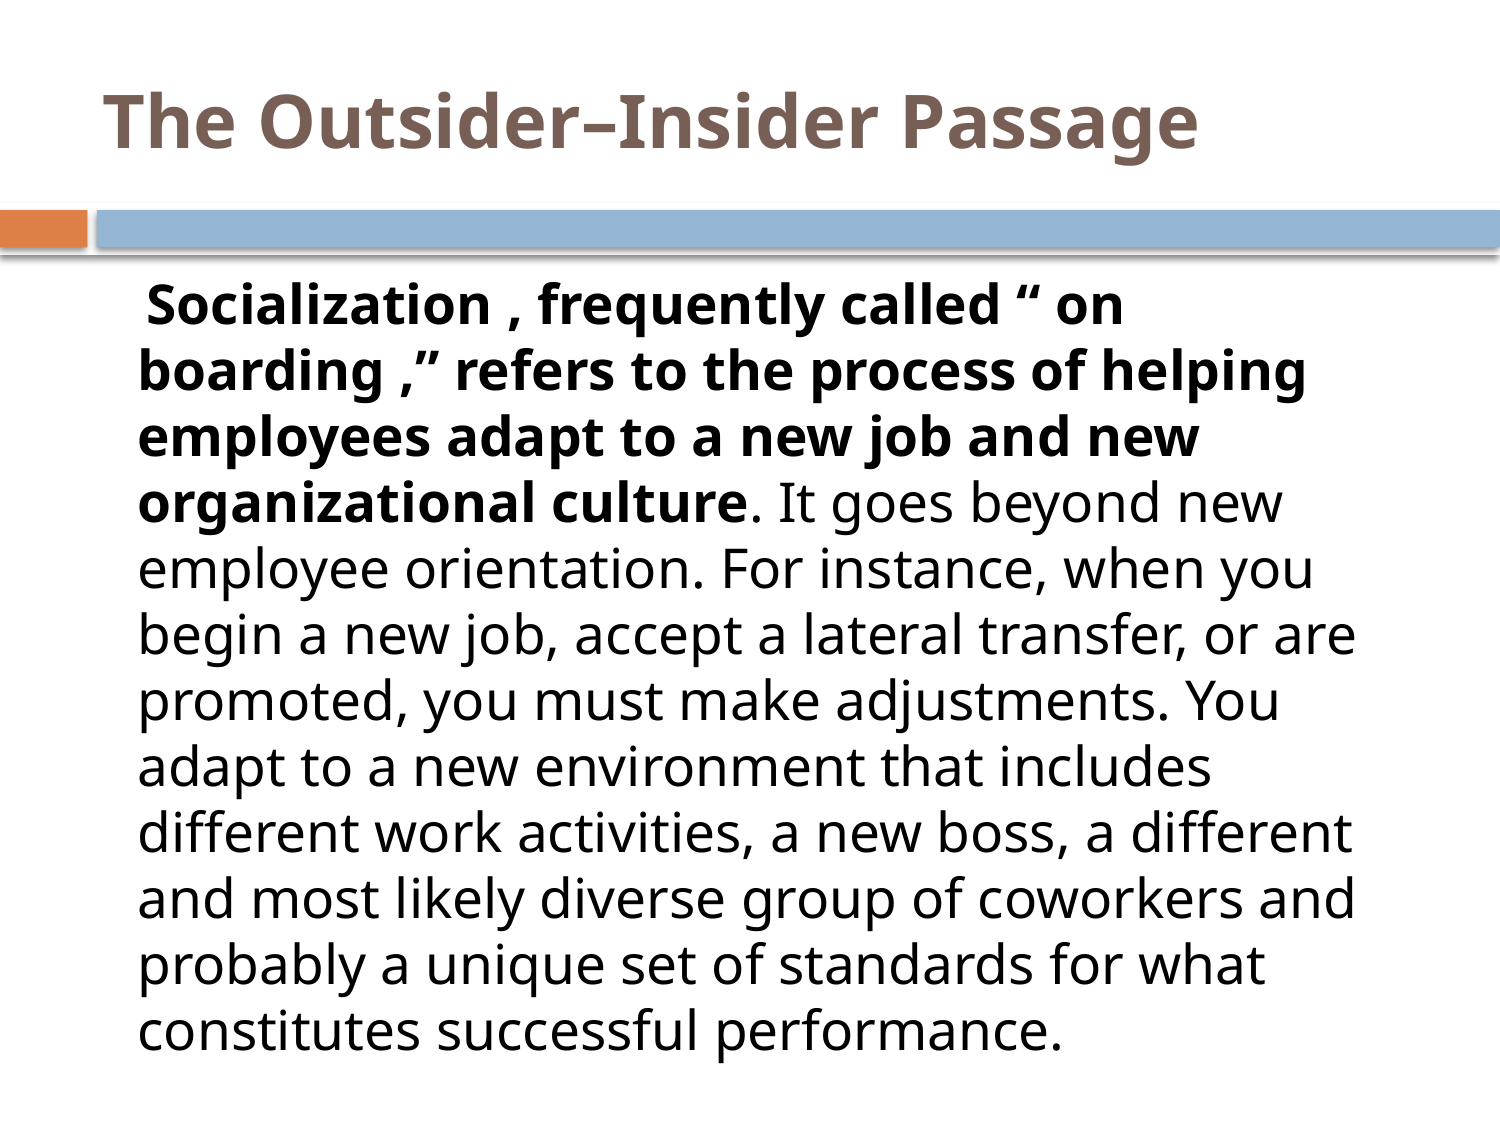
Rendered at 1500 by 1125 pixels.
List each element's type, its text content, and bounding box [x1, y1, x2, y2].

title The Outsider–Insider Passage [87, 37, 1425, 200]
list Socialization , frequently called “ on boarding ,” refers to the process of helping employees adapt to a new job and new organizational culture. It goes beyond new employee orientation. For instance, when you begin a new job, accept a lateral transfer, or are promoted, you must make adjustments. You adapt to a new environment that includes different work activities, a new boss, a different and most likely diverse group of coworkers and probably a unique set of standards for what constitutes successful performance. [75, 262, 1425, 1075]
